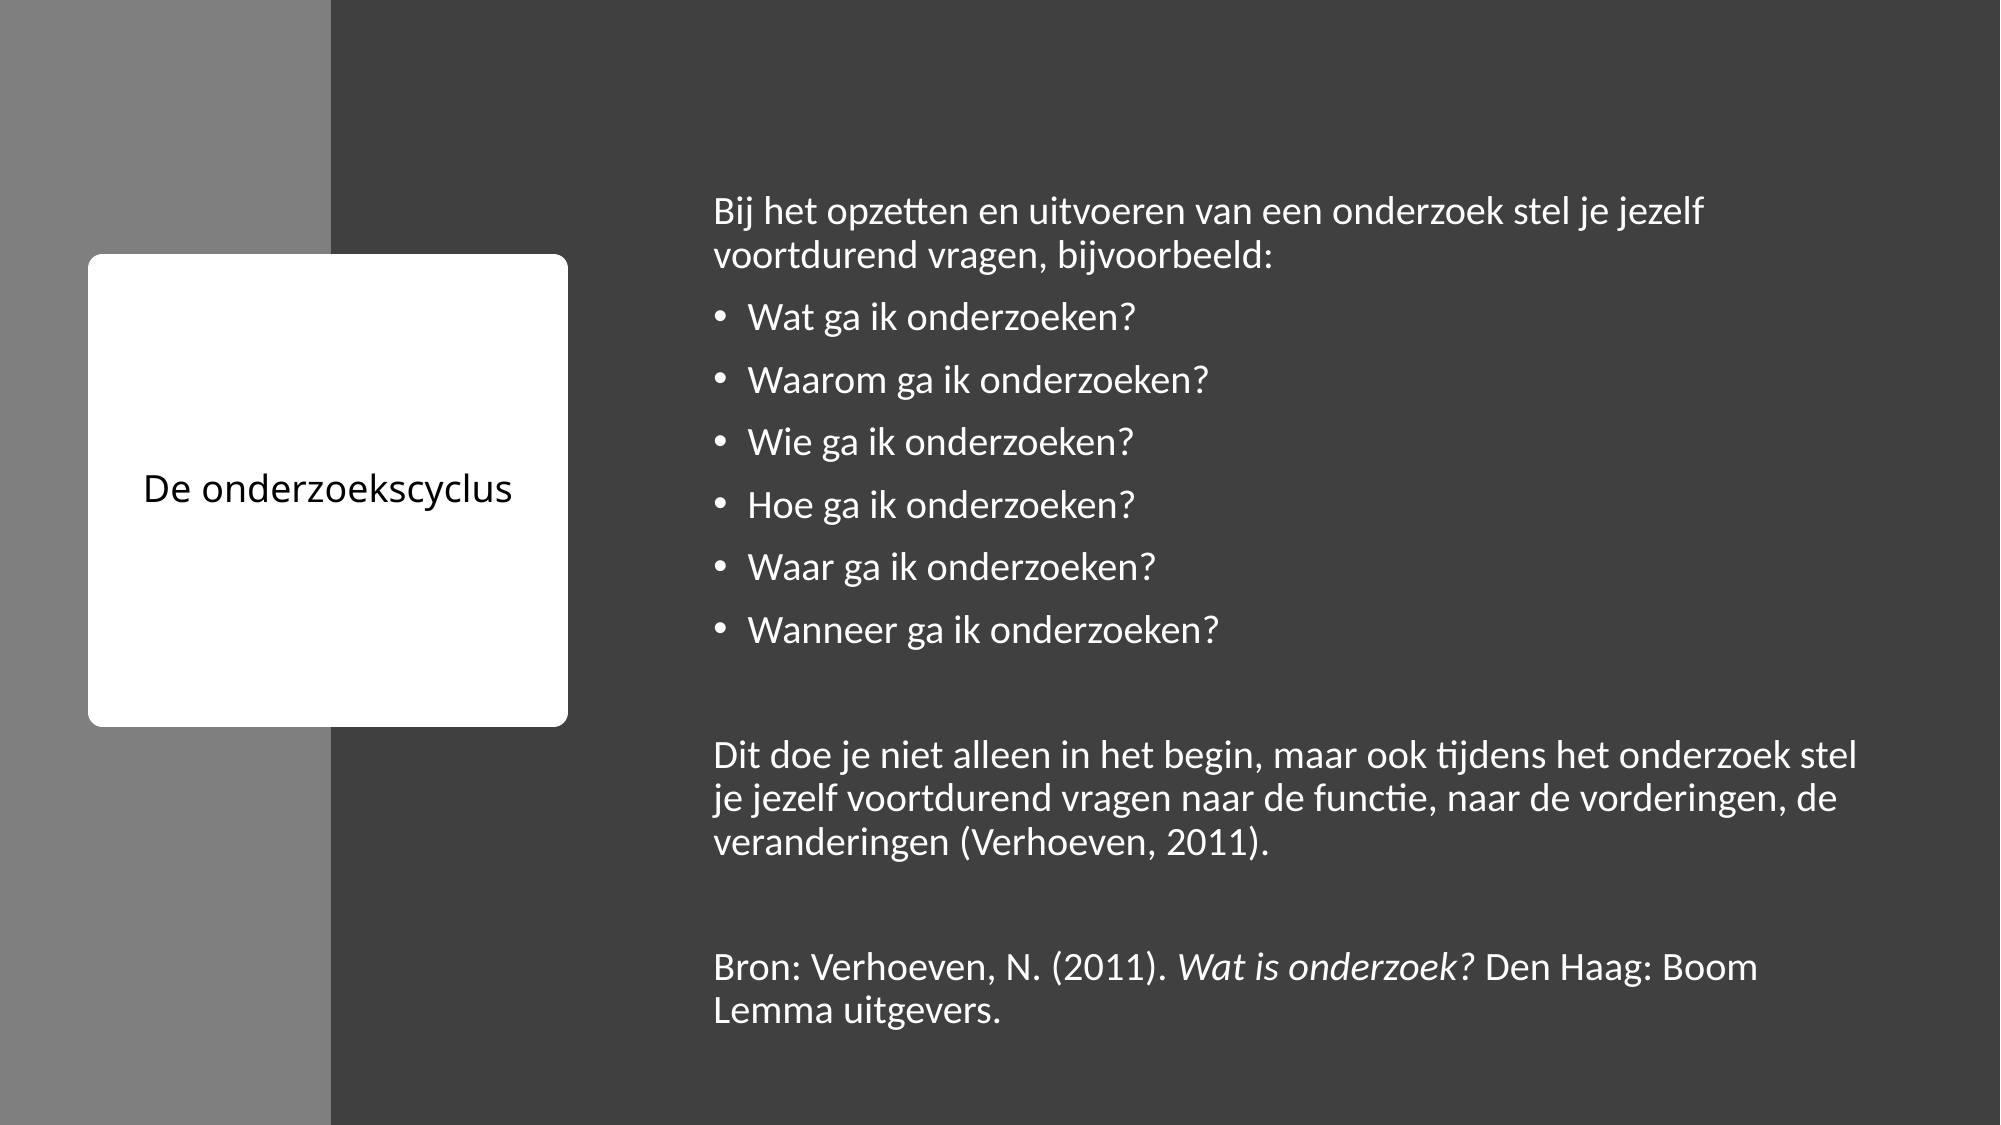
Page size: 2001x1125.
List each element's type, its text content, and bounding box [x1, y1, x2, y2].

text_box [329, 0, 2000, 1125]
text_box [0, 0, 329, 1125]
list Bij het opzetten en uitvoeren van een onderzoek stel je jezelf voortdurend vragen, bijvoorbeeld: Wat ga ik onderzoeken? Waarom ga ik onderzoeken? Wie ga ik onderzoeken? Hoe ga ik onderzoeken? Waar ga ik onderzoeken? Wanneer ga ik onderzoeken? Dit doe je niet alleen in het begin, maar ook tijdens het onderzoek stel je jezelf voortdurend vragen naar de functie, naar de vorderingen, de veranderingen (Verhoeven, 2011). Bron: Verhoeven, N. (2011). Wat is onderzoek? Den Haag: Boom Lemma uitgevers. [698, 178, 1898, 1044]
title De onderzoekscyclus [102, 268, 554, 713]
